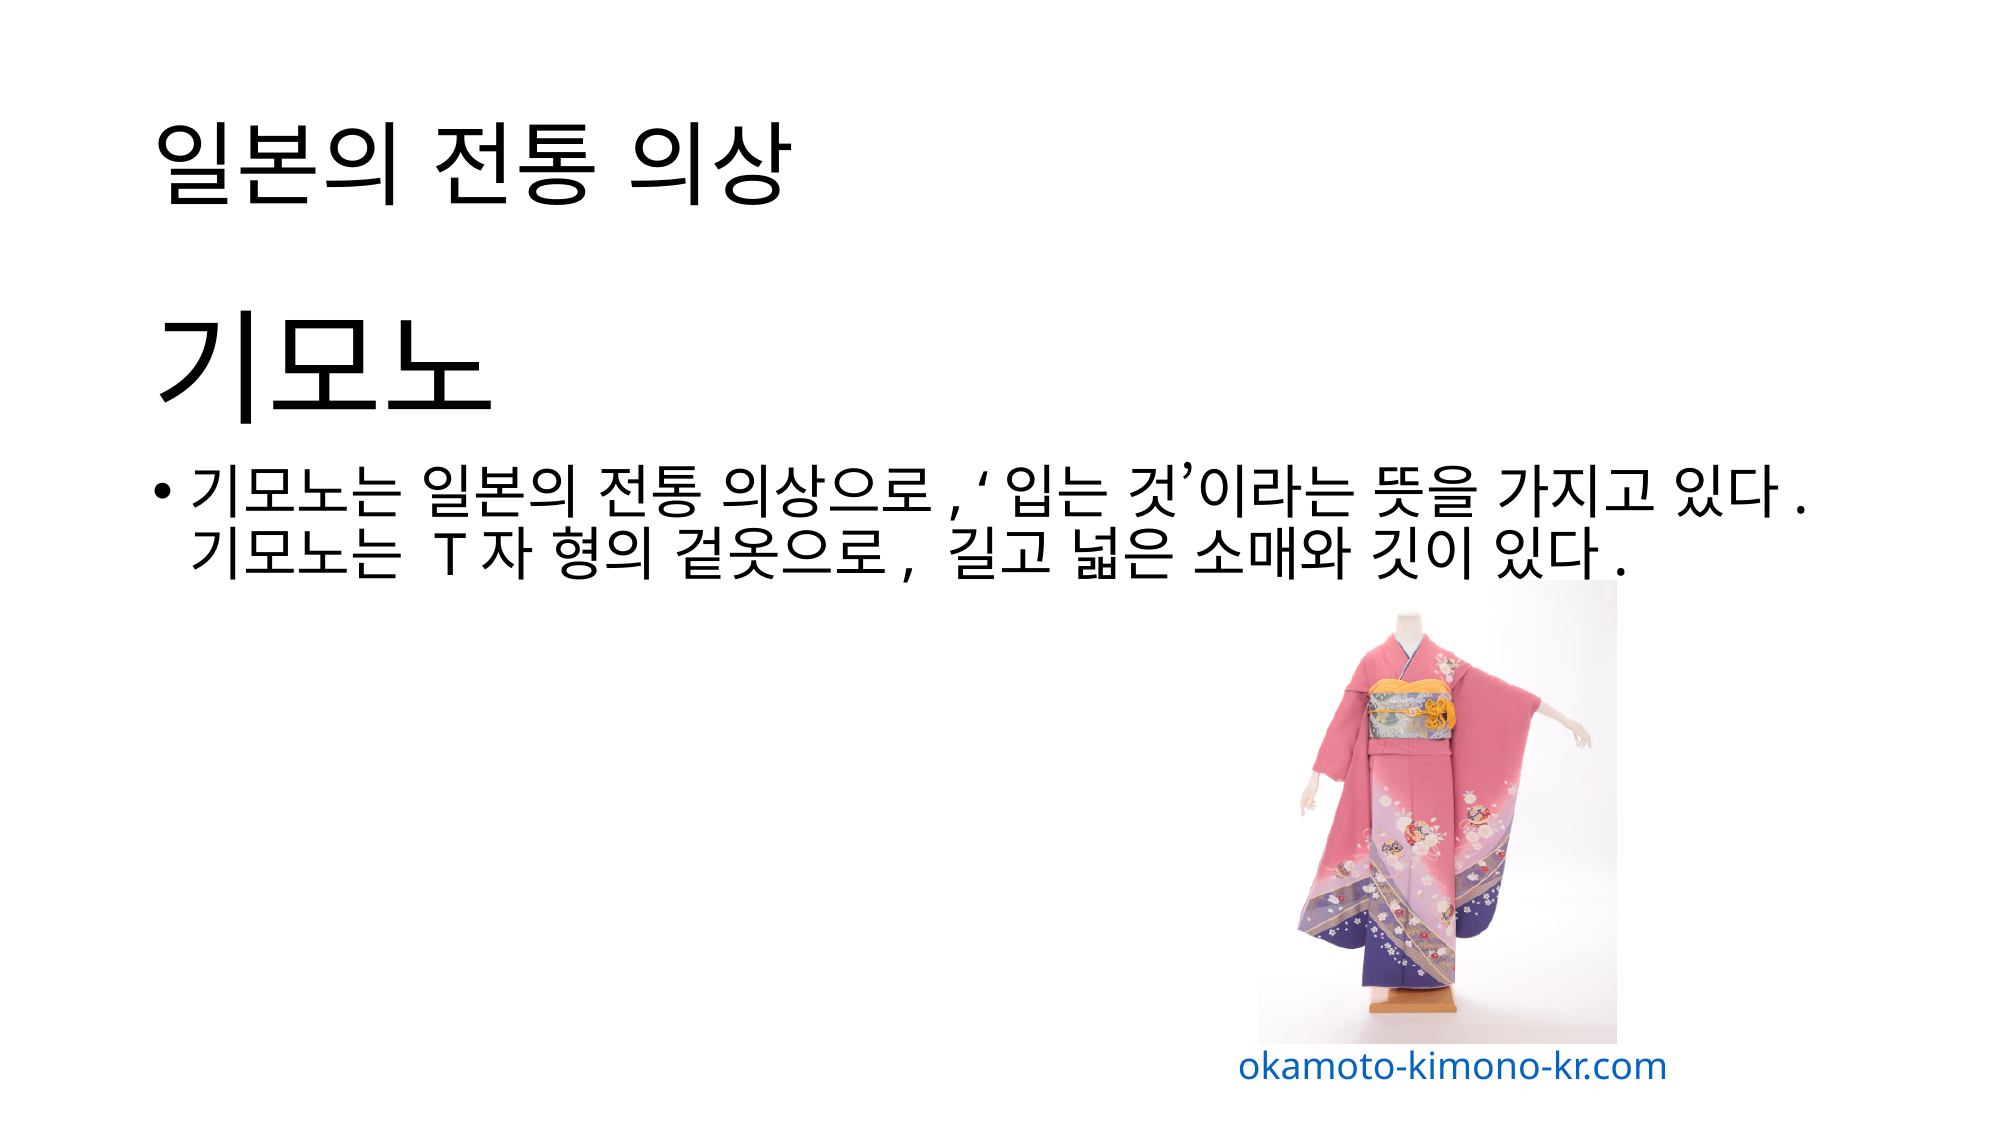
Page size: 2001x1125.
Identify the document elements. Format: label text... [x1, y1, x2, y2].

text_box okamoto-kimono-kr.com [1223, 1034, 1684, 1101]
list 기모노 기모노는 일본의 전통 의상으로, ‘입는 것’이라는 뜻을 가지고 있다. 기모노는 T자 형의 겉옷으로, 길고 넓은 소매와 깃이 있다. [137, 299, 1863, 1014]
picture [1258, 580, 1617, 1044]
title 일본의 전통 의상 [137, 59, 1863, 278]
